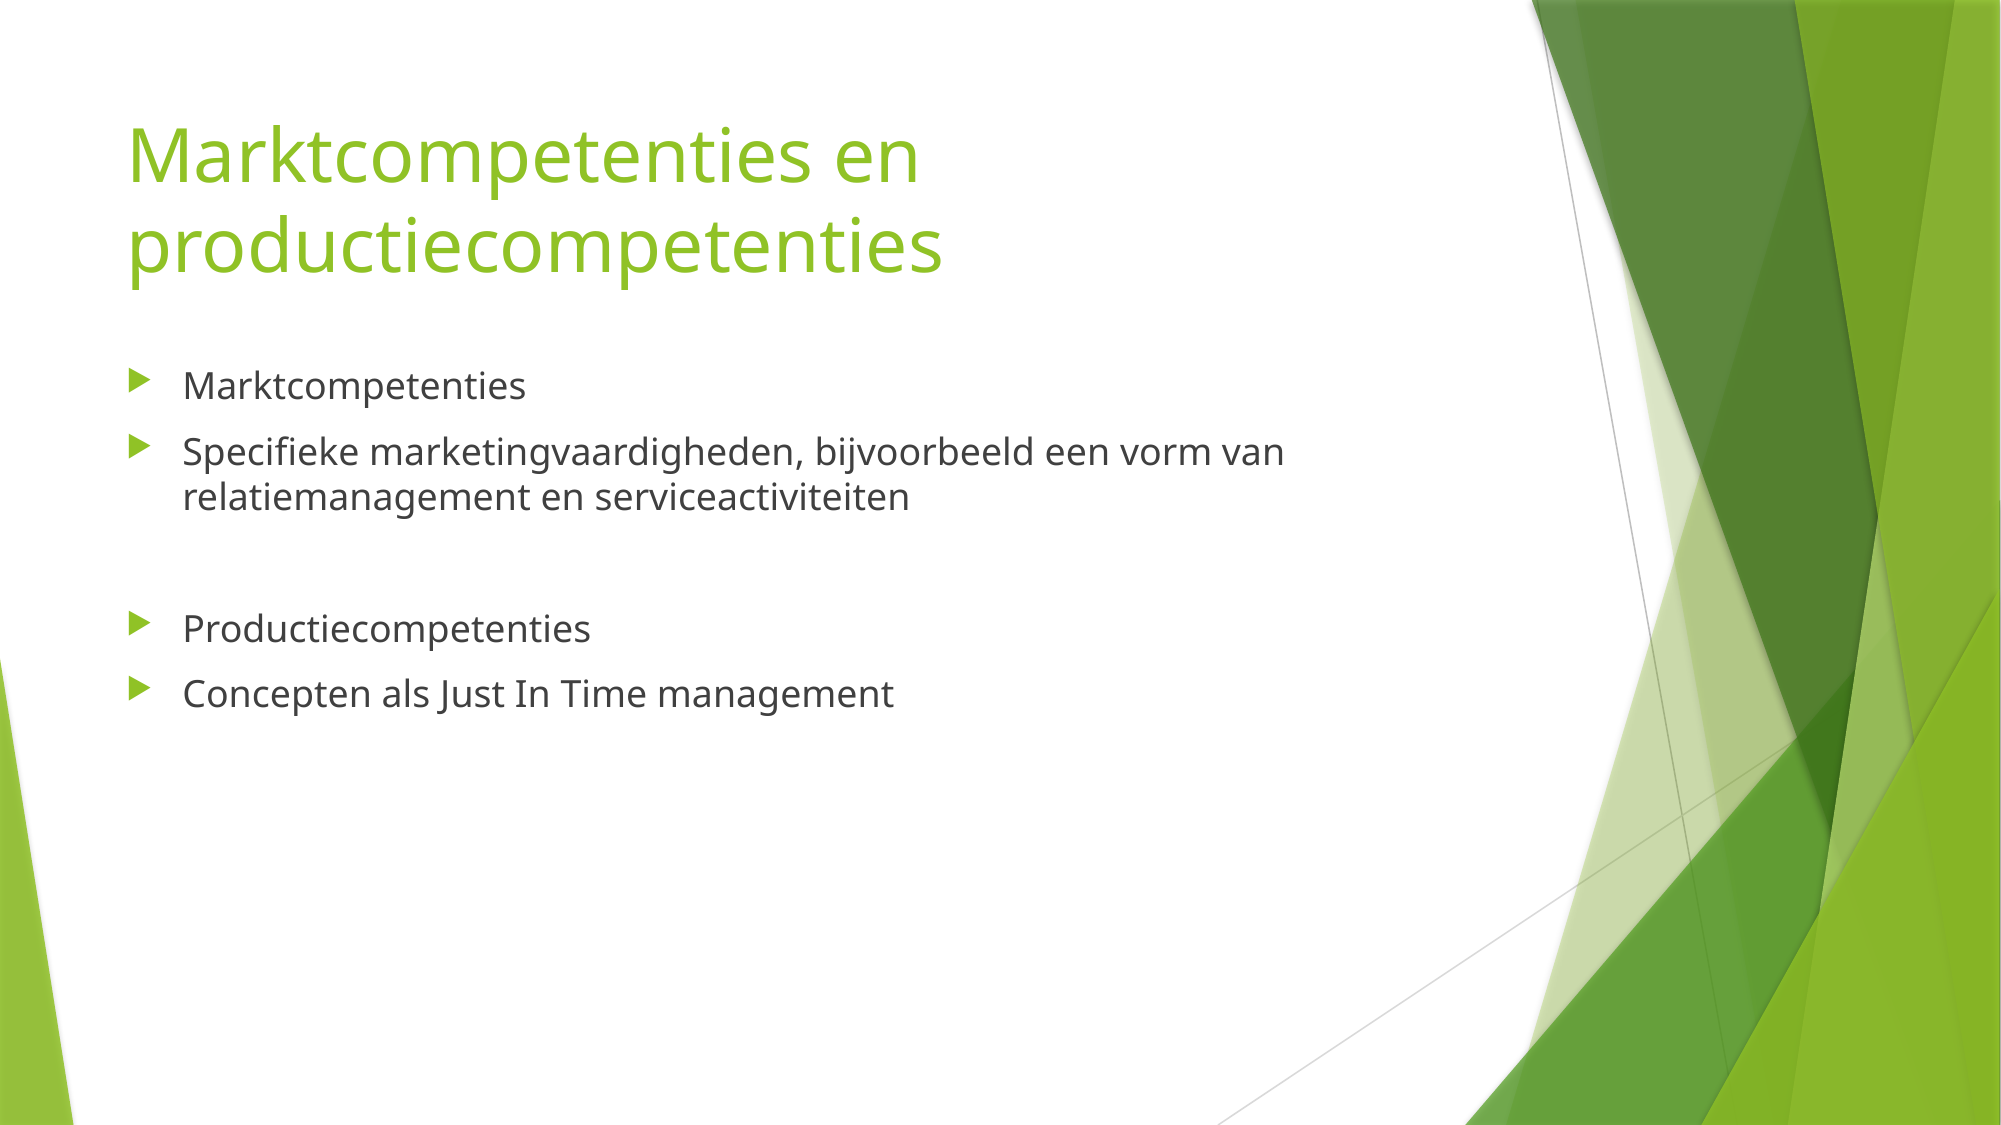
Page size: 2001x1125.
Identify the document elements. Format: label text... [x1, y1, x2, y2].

title Marktcompetenties en productiecompetenties [111, 99, 1522, 317]
list Marktcompetenties Specifieke marketingvaardigheden, bijvoorbeeld een vorm van relatiemanagement en serviceactiviteiten Productiecompetenties Concepten als Just In Time management [111, 354, 1522, 992]
